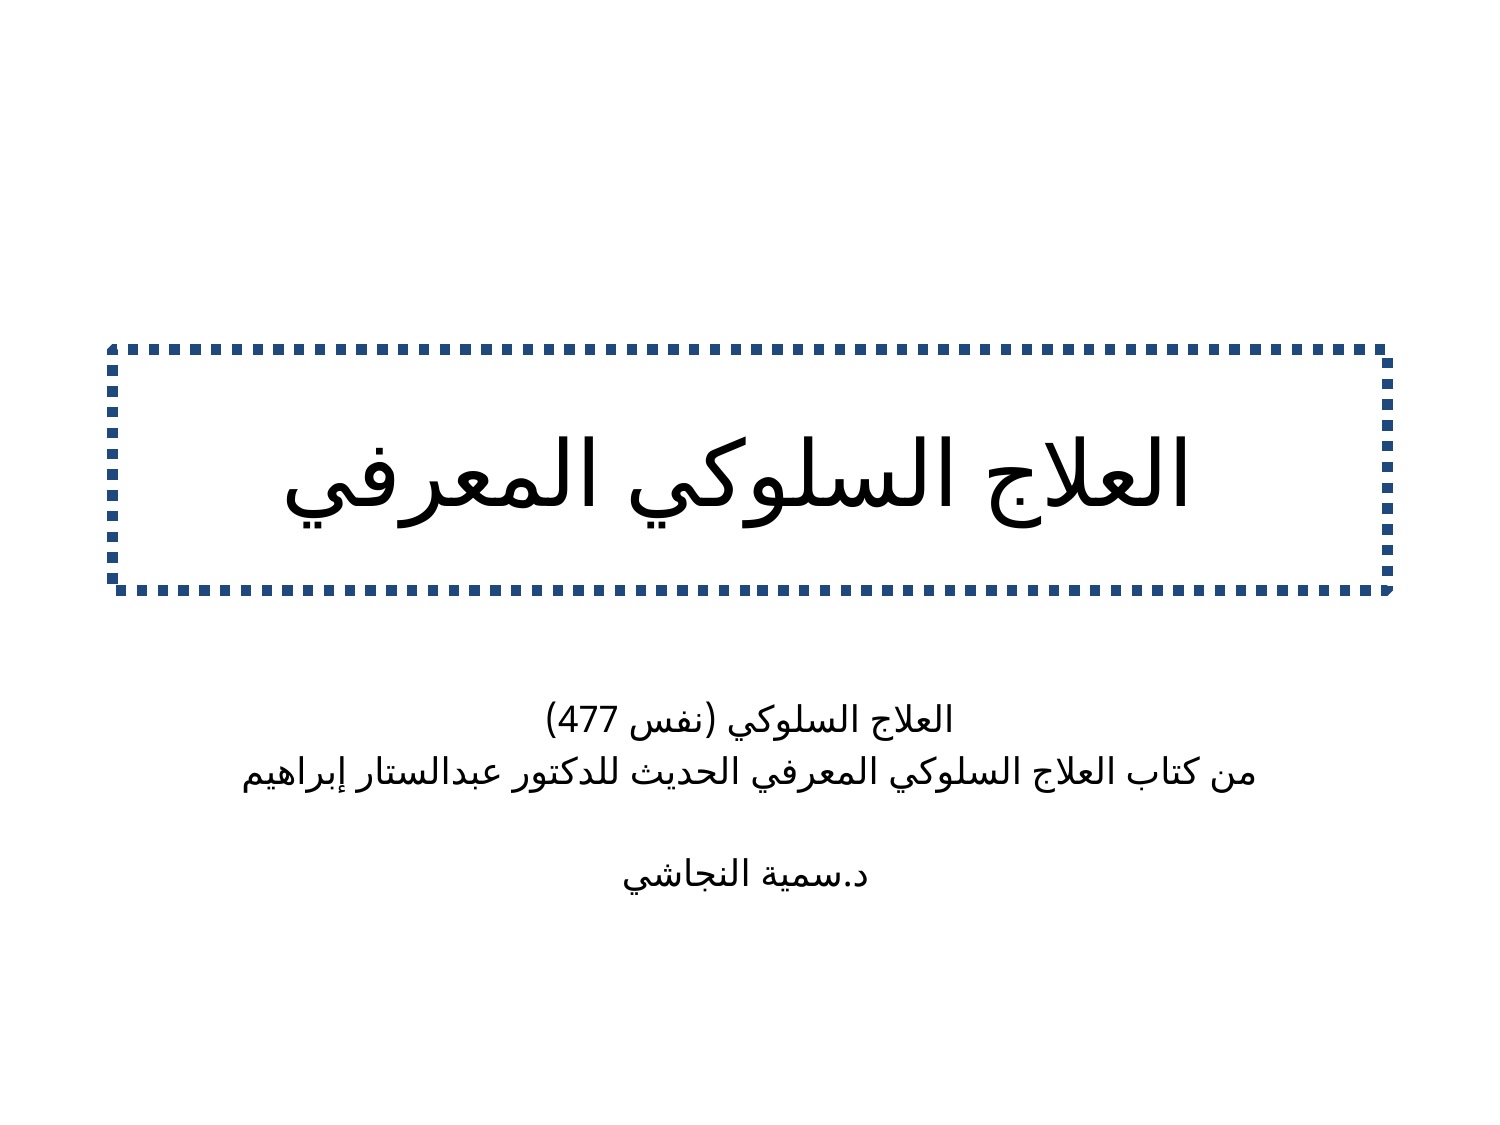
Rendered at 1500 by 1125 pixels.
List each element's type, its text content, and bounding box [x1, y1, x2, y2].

title العلاج السلوكي المعرفي [112, 349, 1388, 591]
subtitle العلاج السلوكي (نفس 477) من كتاب العلاج السلوكي المعرفي الحديث للدكتور عبدالستار إبراهيم د.سمية النجاشي [225, 637, 1275, 925]
